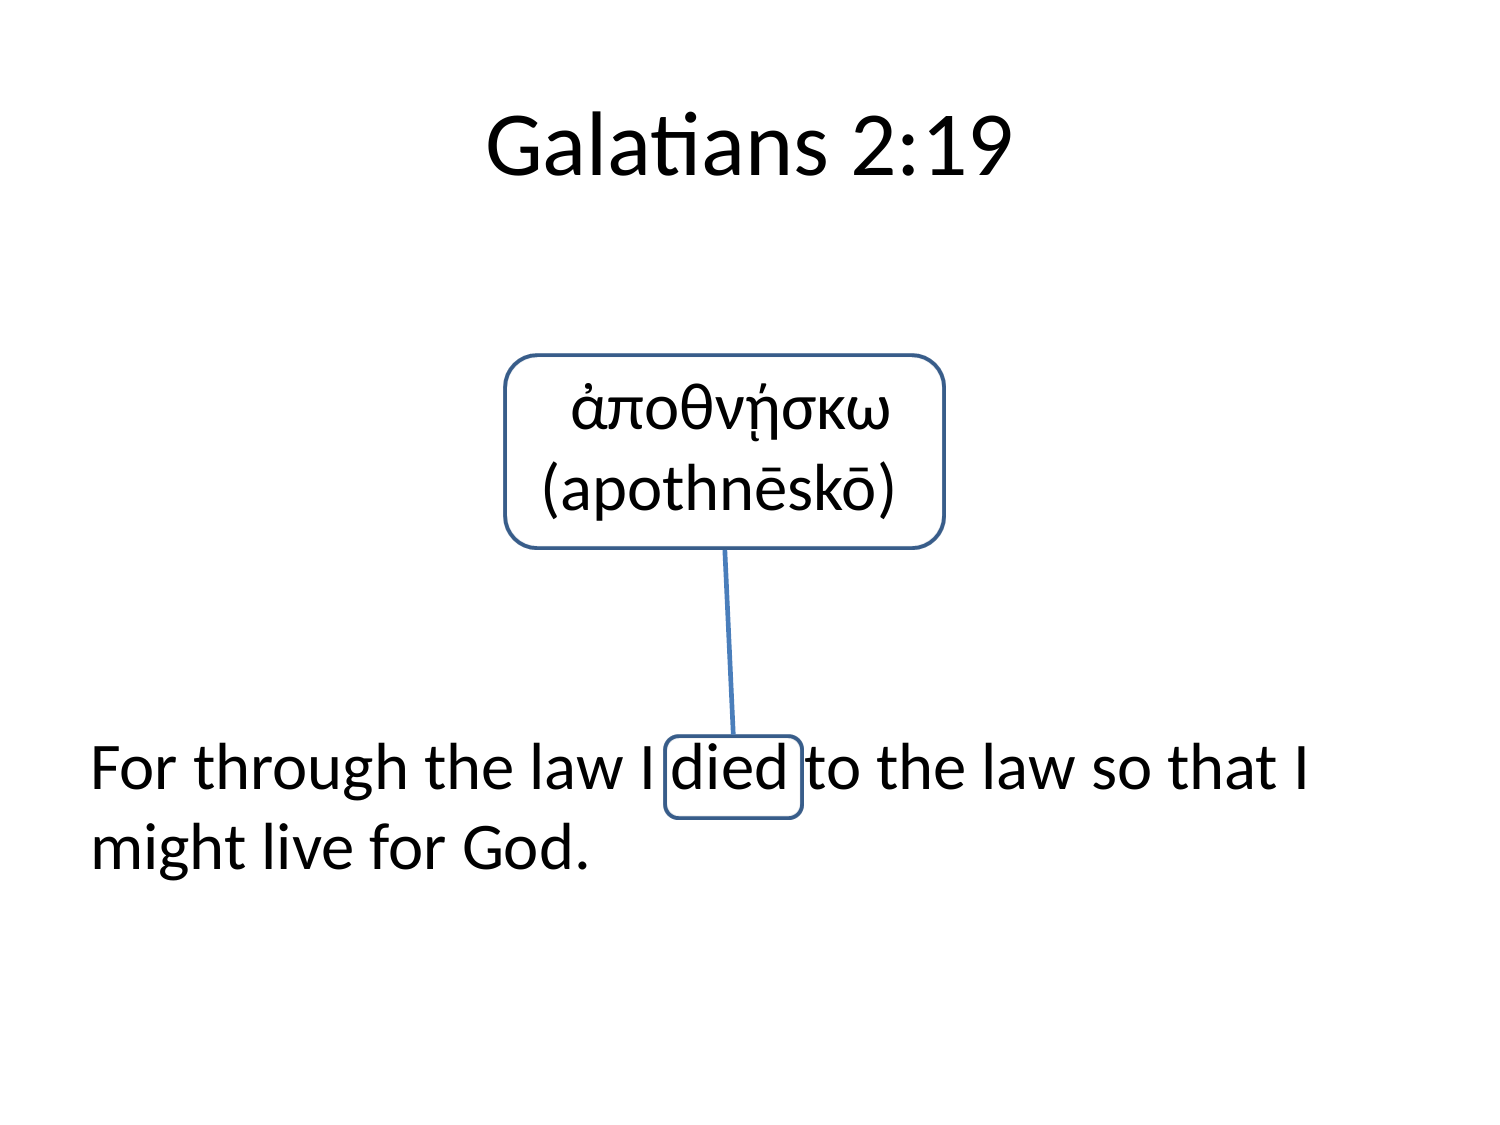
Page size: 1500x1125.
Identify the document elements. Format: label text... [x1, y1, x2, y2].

picture [662, 734, 804, 820]
picture [503, 353, 947, 551]
list ἀποθνῄσκω (apothnēskō) For through the law I died to the law so that I might live for God. [75, 262, 1425, 1005]
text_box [724, 549, 734, 735]
title Galatians 2:19 [75, 45, 1425, 233]
